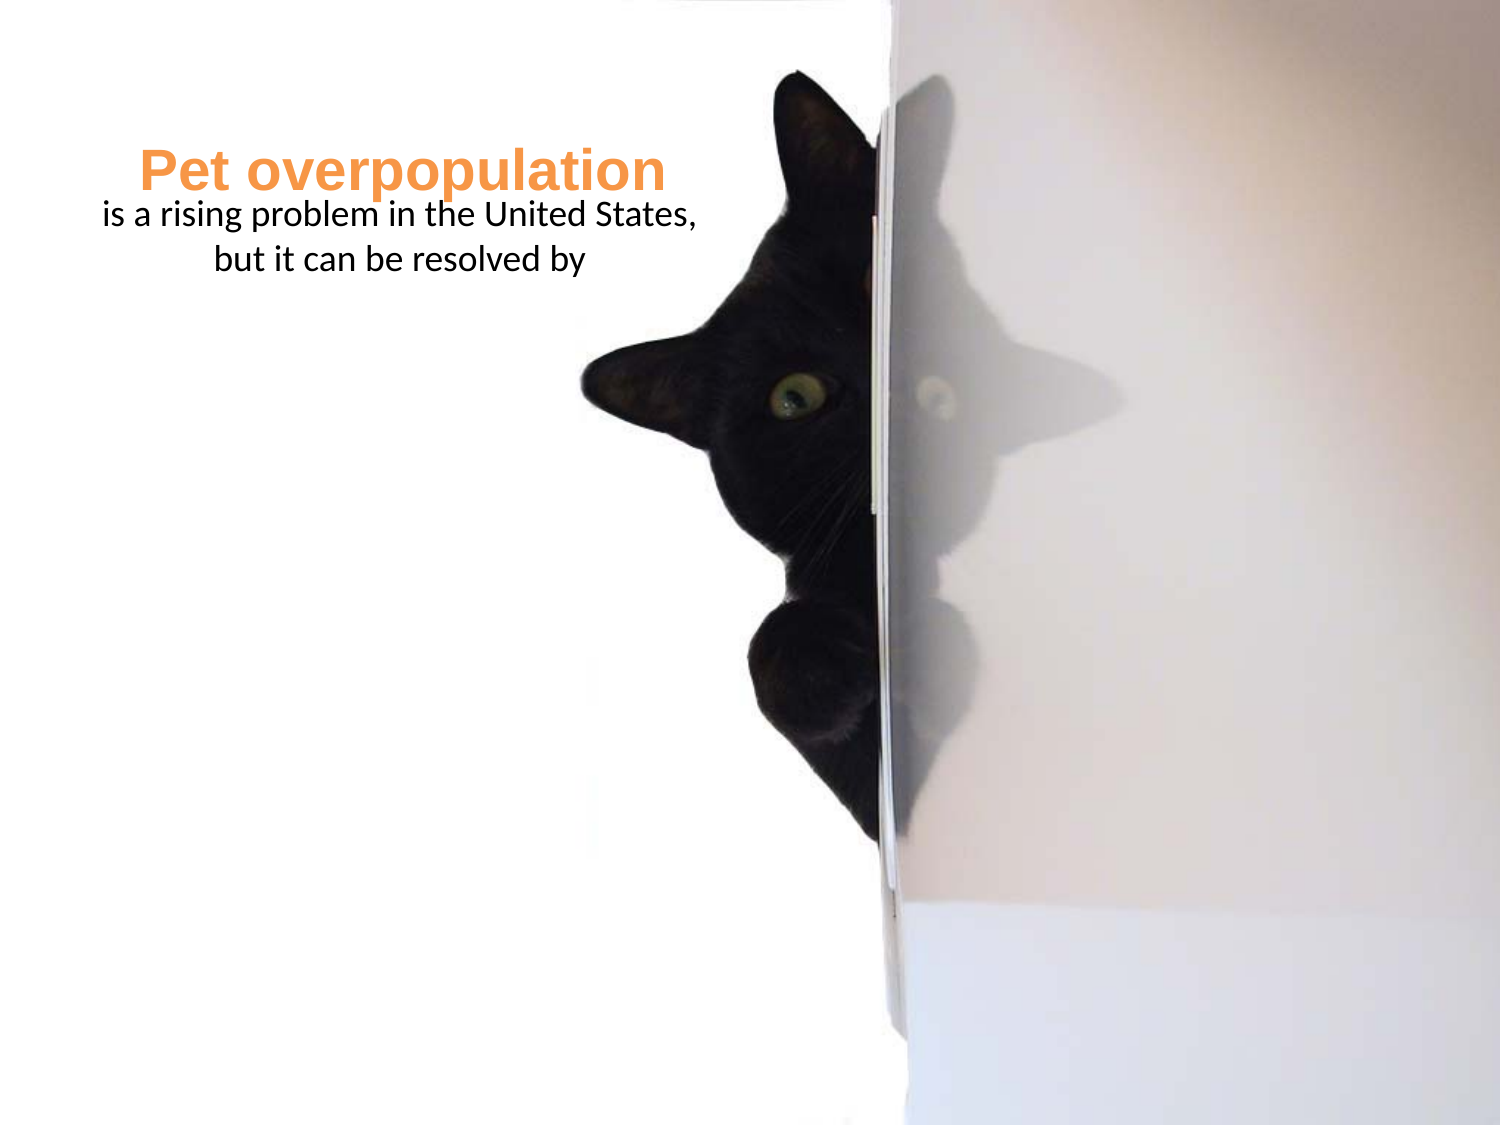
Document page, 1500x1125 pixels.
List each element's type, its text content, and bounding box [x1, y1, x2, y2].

picture [574, 0, 1500, 1125]
text_box is a rising problem in the United States, but it can be resolved by [75, 181, 569, 287]
text_box Pet overpopulation [124, 125, 569, 181]
